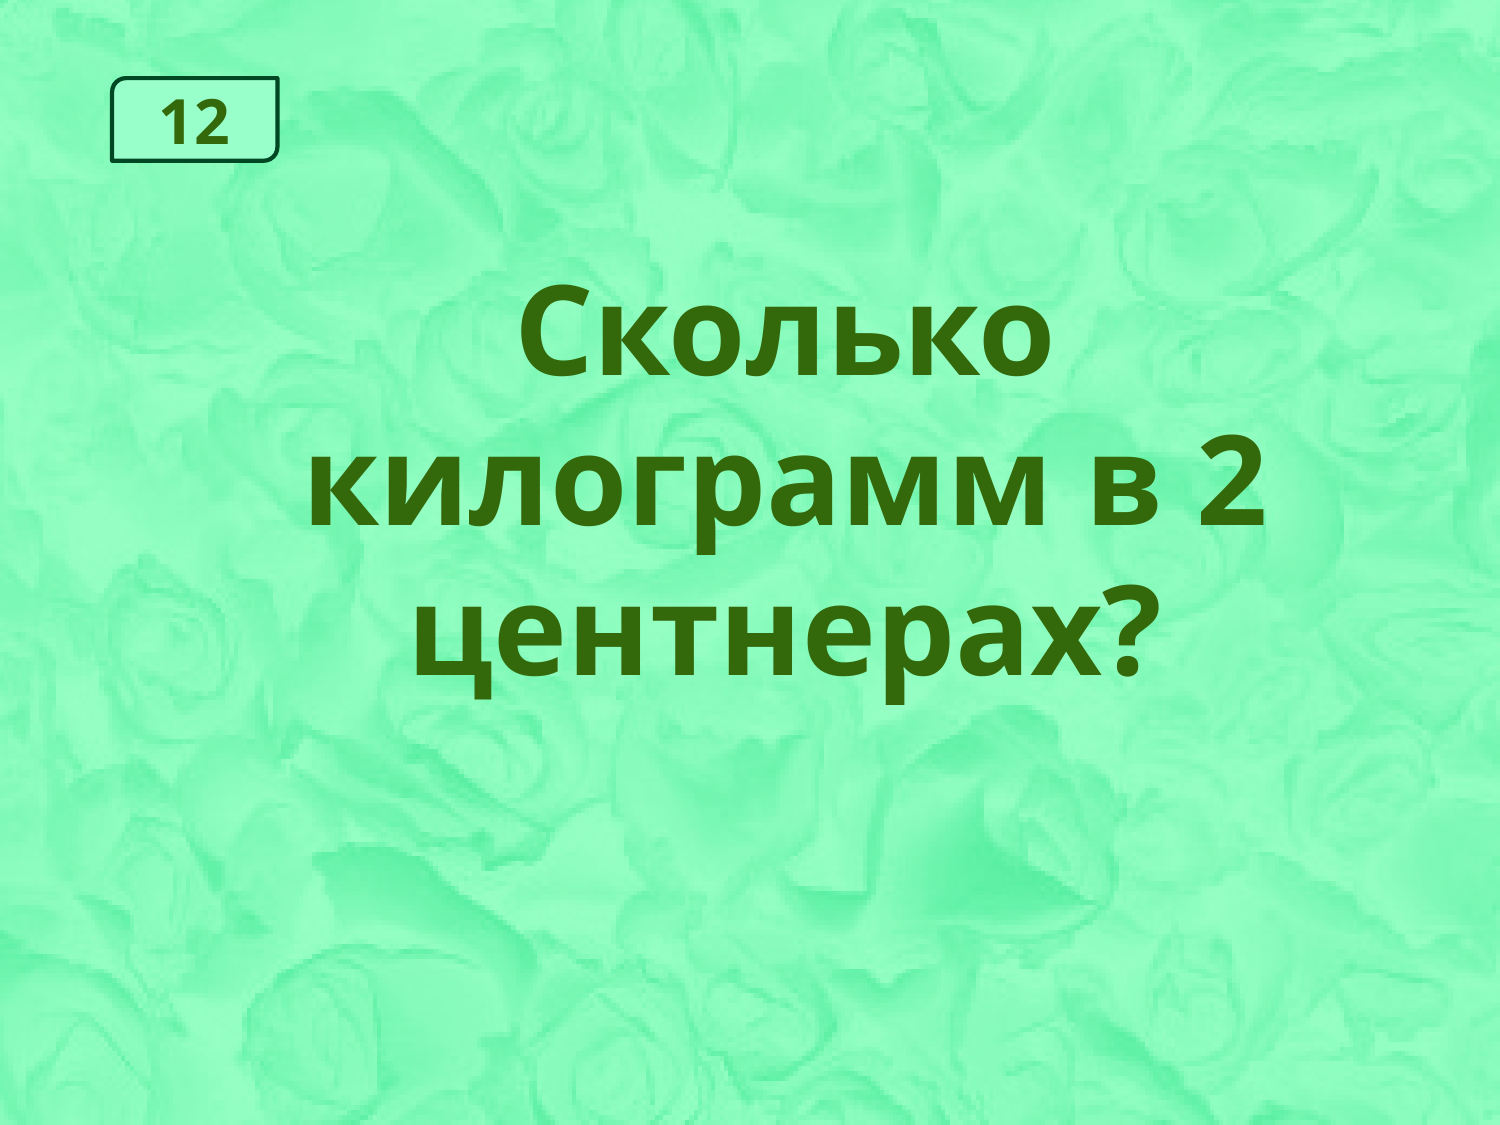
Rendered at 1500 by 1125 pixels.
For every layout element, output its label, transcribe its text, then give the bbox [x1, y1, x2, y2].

text_box 12 [109, 76, 280, 163]
text_box Сколько килограмм в 2 центнерах? [123, 243, 1447, 709]
